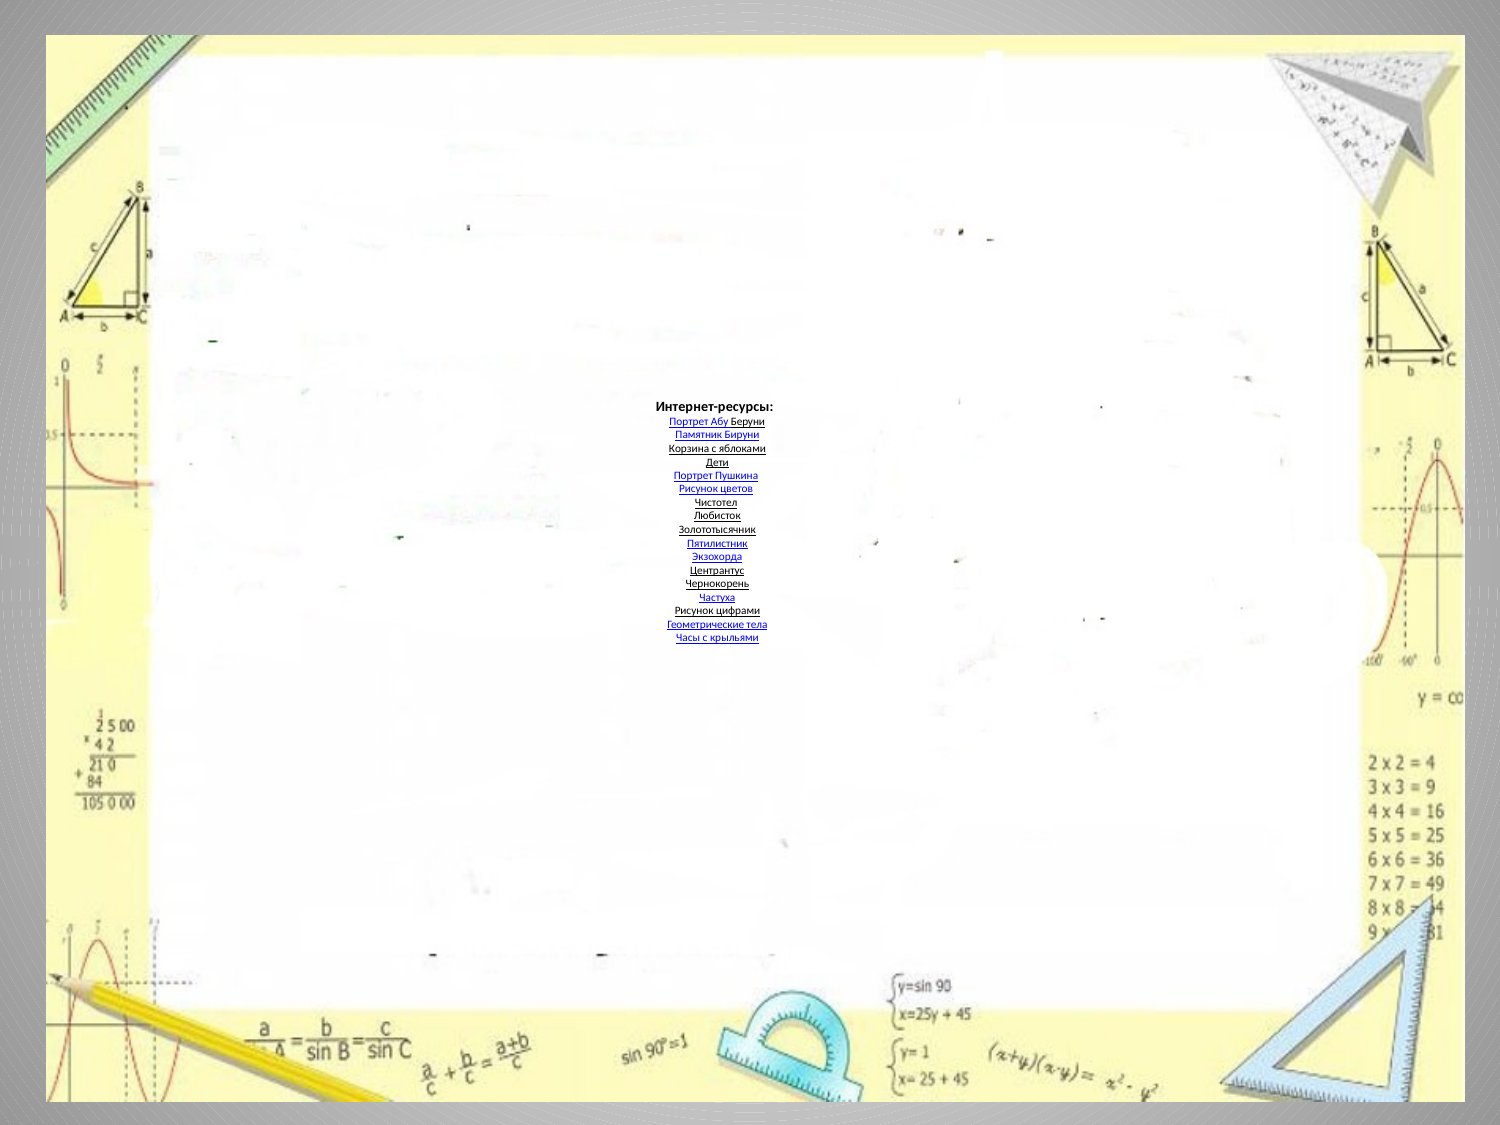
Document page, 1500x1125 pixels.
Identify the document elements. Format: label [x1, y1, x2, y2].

list [46, 34, 1466, 1102]
